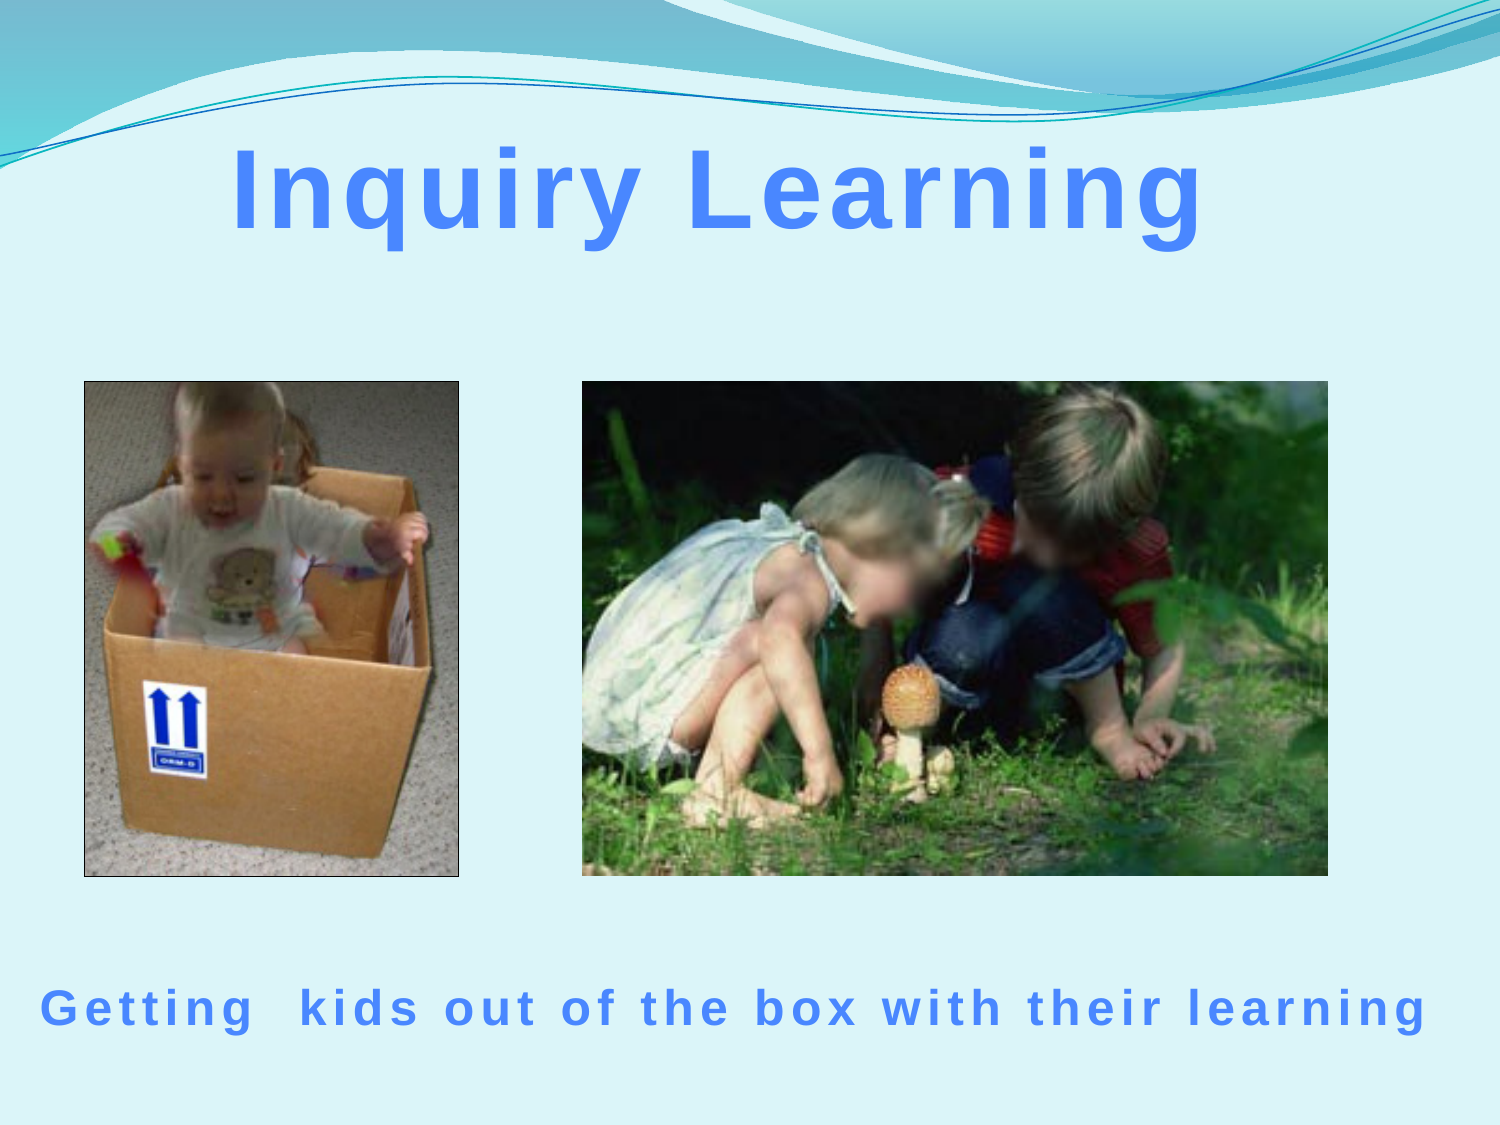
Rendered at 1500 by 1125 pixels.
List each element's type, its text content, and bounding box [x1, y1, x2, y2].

text_box Inquiry Learning [215, 108, 1221, 259]
picture [83, 380, 458, 877]
picture [581, 380, 1329, 877]
text_box Getting kids out of the box with their learning [24, 967, 1463, 1043]
